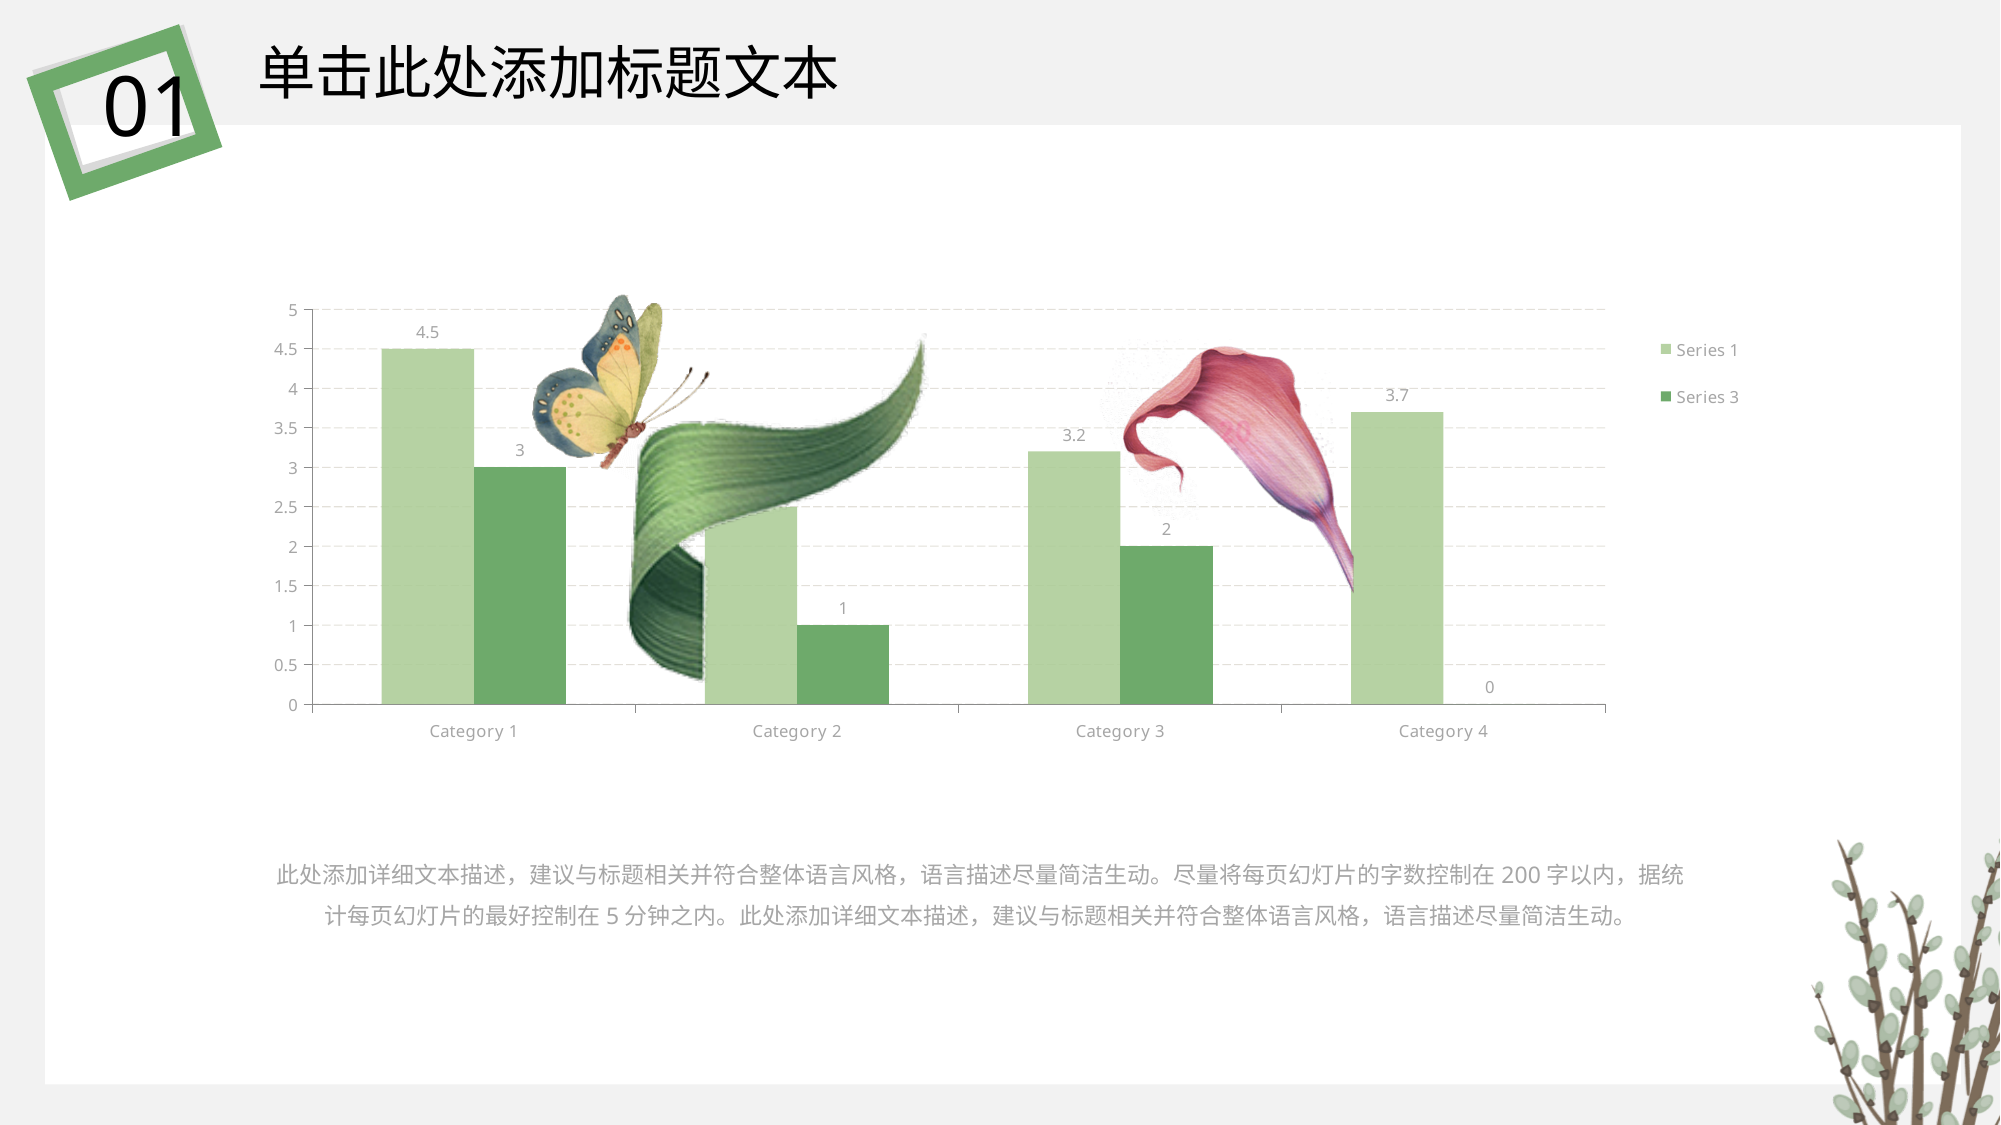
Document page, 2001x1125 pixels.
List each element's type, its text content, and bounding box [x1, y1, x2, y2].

text_box 此处添加详细文本描述，建议与标题相关并符合整体语言风格，语言描述尽量简洁生动。尽量将每页幻灯片的字数控制在200字以内，据统计每页幻灯片的最好控制在5分钟之内。此处添加详细文本描述，建议与标题相关并符合整体语言风格，语言描述尽量简洁生动。 [258, 839, 1704, 937]
text_box 01 [87, 45, 213, 160]
picture [466, 239, 981, 710]
chart [220, 285, 1879, 760]
picture [1099, 339, 1420, 603]
picture [1771, 782, 2000, 1125]
text_box 单击此处添加标题文本 [242, 29, 855, 114]
